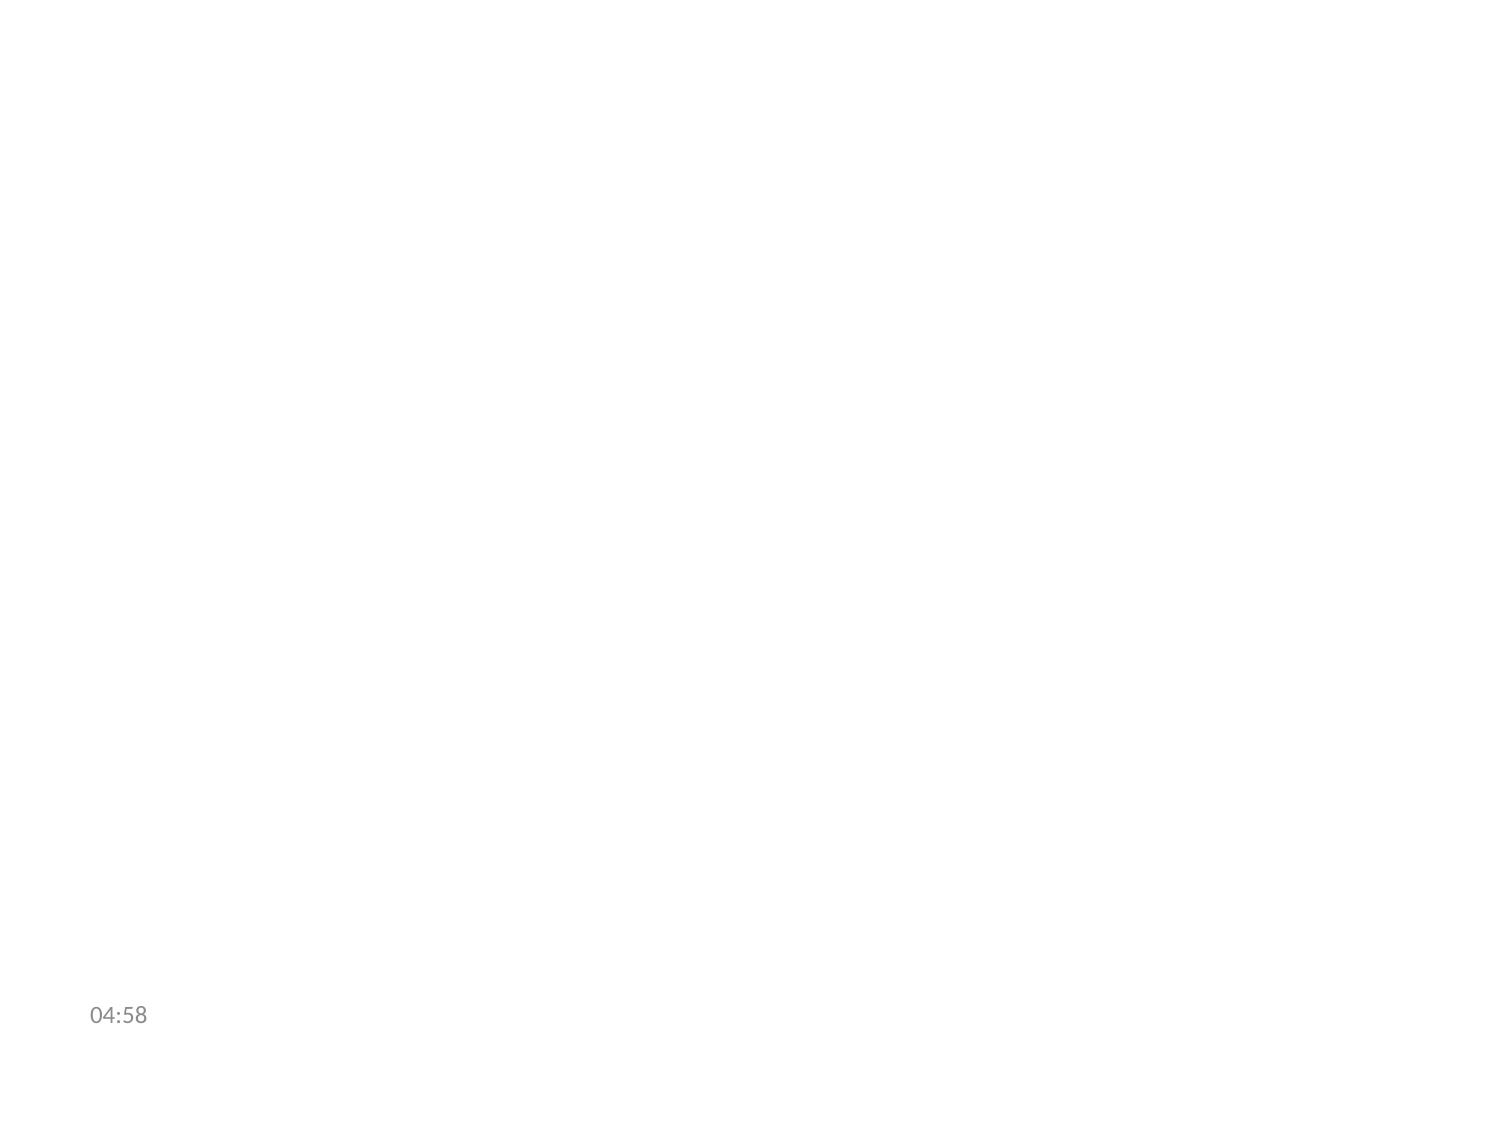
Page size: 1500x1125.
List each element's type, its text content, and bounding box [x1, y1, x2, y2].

text_box 15:35 [75, 983, 425, 1044]
